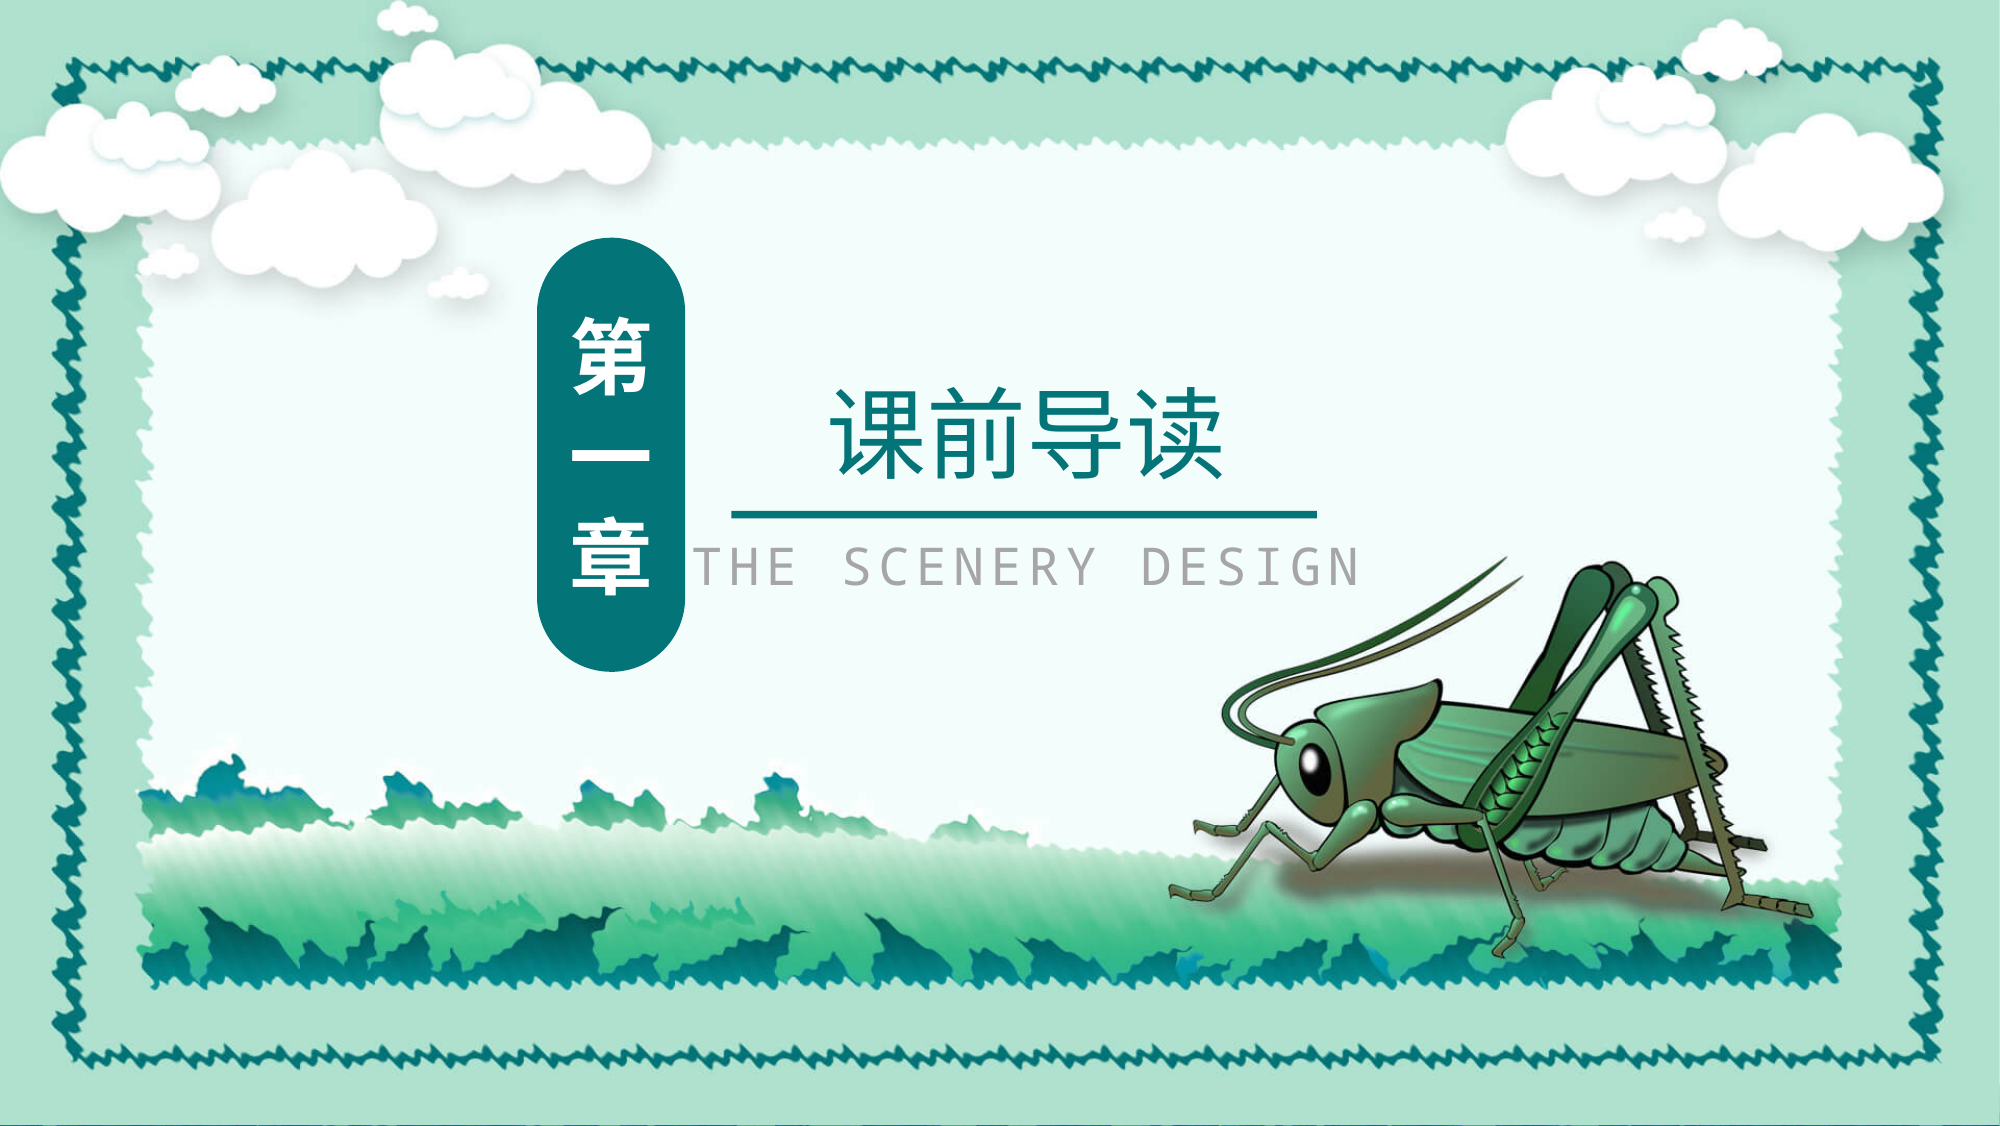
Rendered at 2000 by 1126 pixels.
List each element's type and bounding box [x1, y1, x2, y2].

picture [0, 0, 2000, 1126]
text_box [707, 363, 1344, 607]
